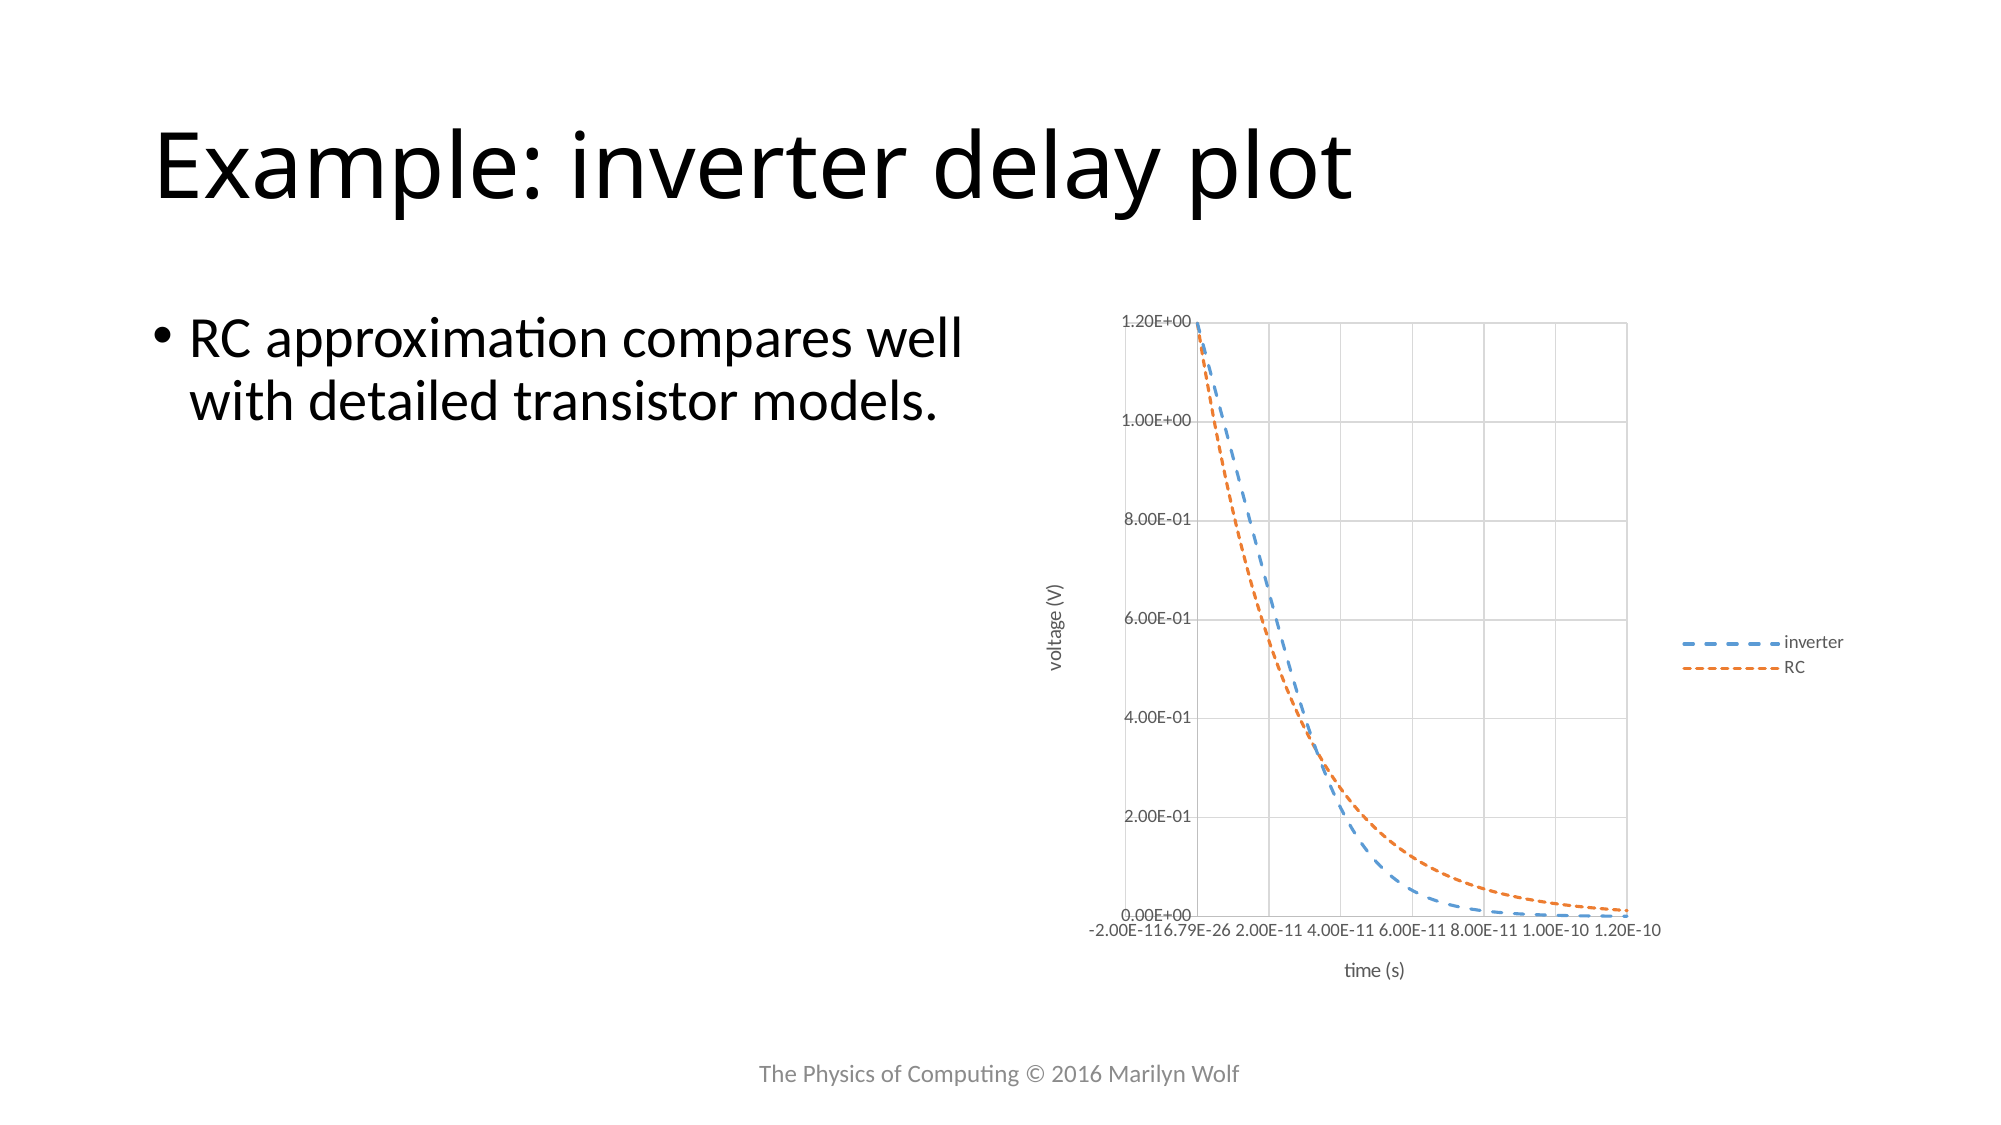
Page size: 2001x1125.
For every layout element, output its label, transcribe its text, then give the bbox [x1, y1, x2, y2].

footer The Physics of Computing © 2016 Marilyn Wolf [662, 1042, 1338, 1103]
title Example: inverter delay plot [137, 59, 1863, 278]
chart [1012, 299, 1863, 1014]
list RC approximation compares well with detailed transistor models. [137, 299, 988, 1014]
